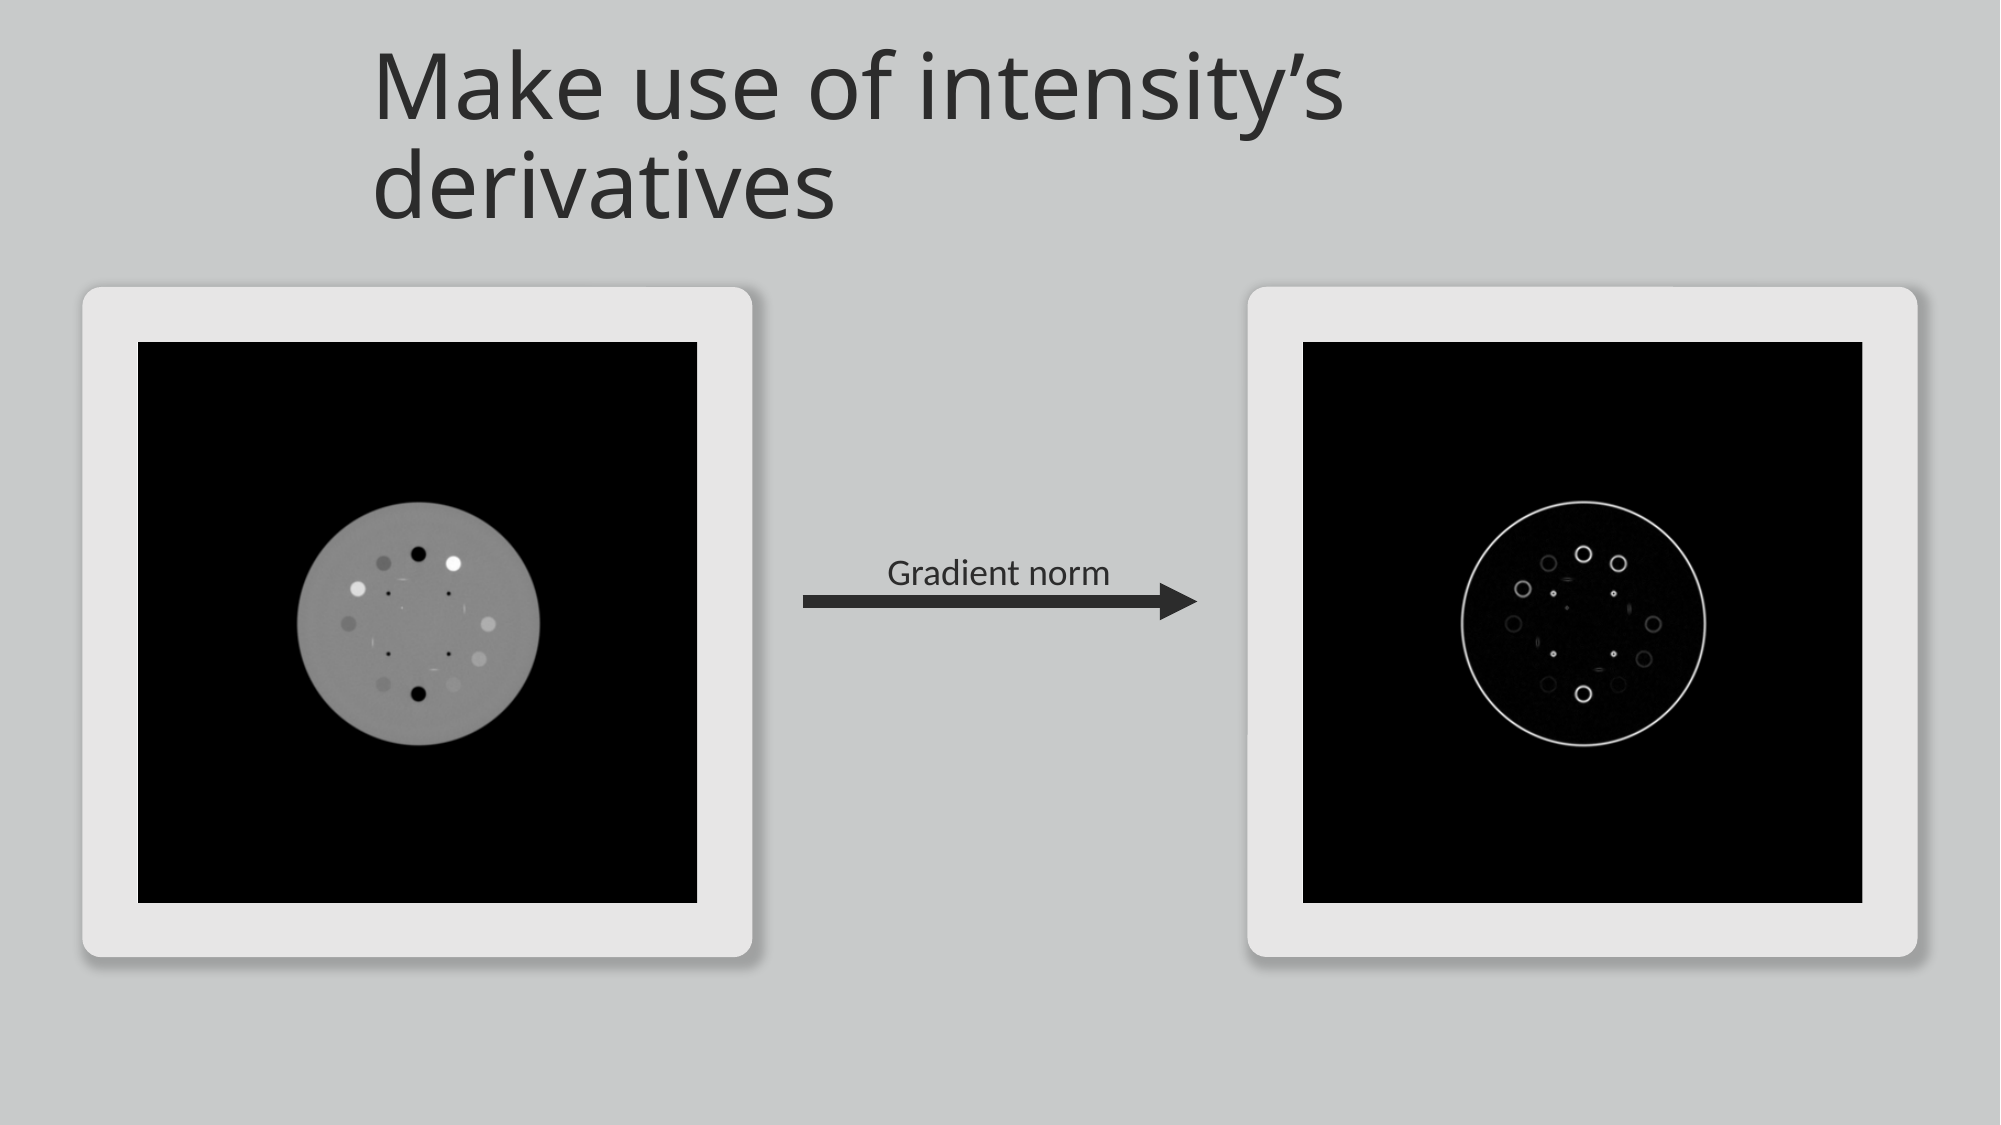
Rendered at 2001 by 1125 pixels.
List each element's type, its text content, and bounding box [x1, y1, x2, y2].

text_box [1246, 285, 1919, 959]
text_box [81, 285, 754, 959]
text_box Gradient norm [872, 541, 1128, 601]
title Make use of intensity’s derivatives [355, 30, 1644, 248]
picture [137, 342, 698, 903]
text_box [0, 0, 1564, 244]
picture [1302, 342, 1863, 903]
